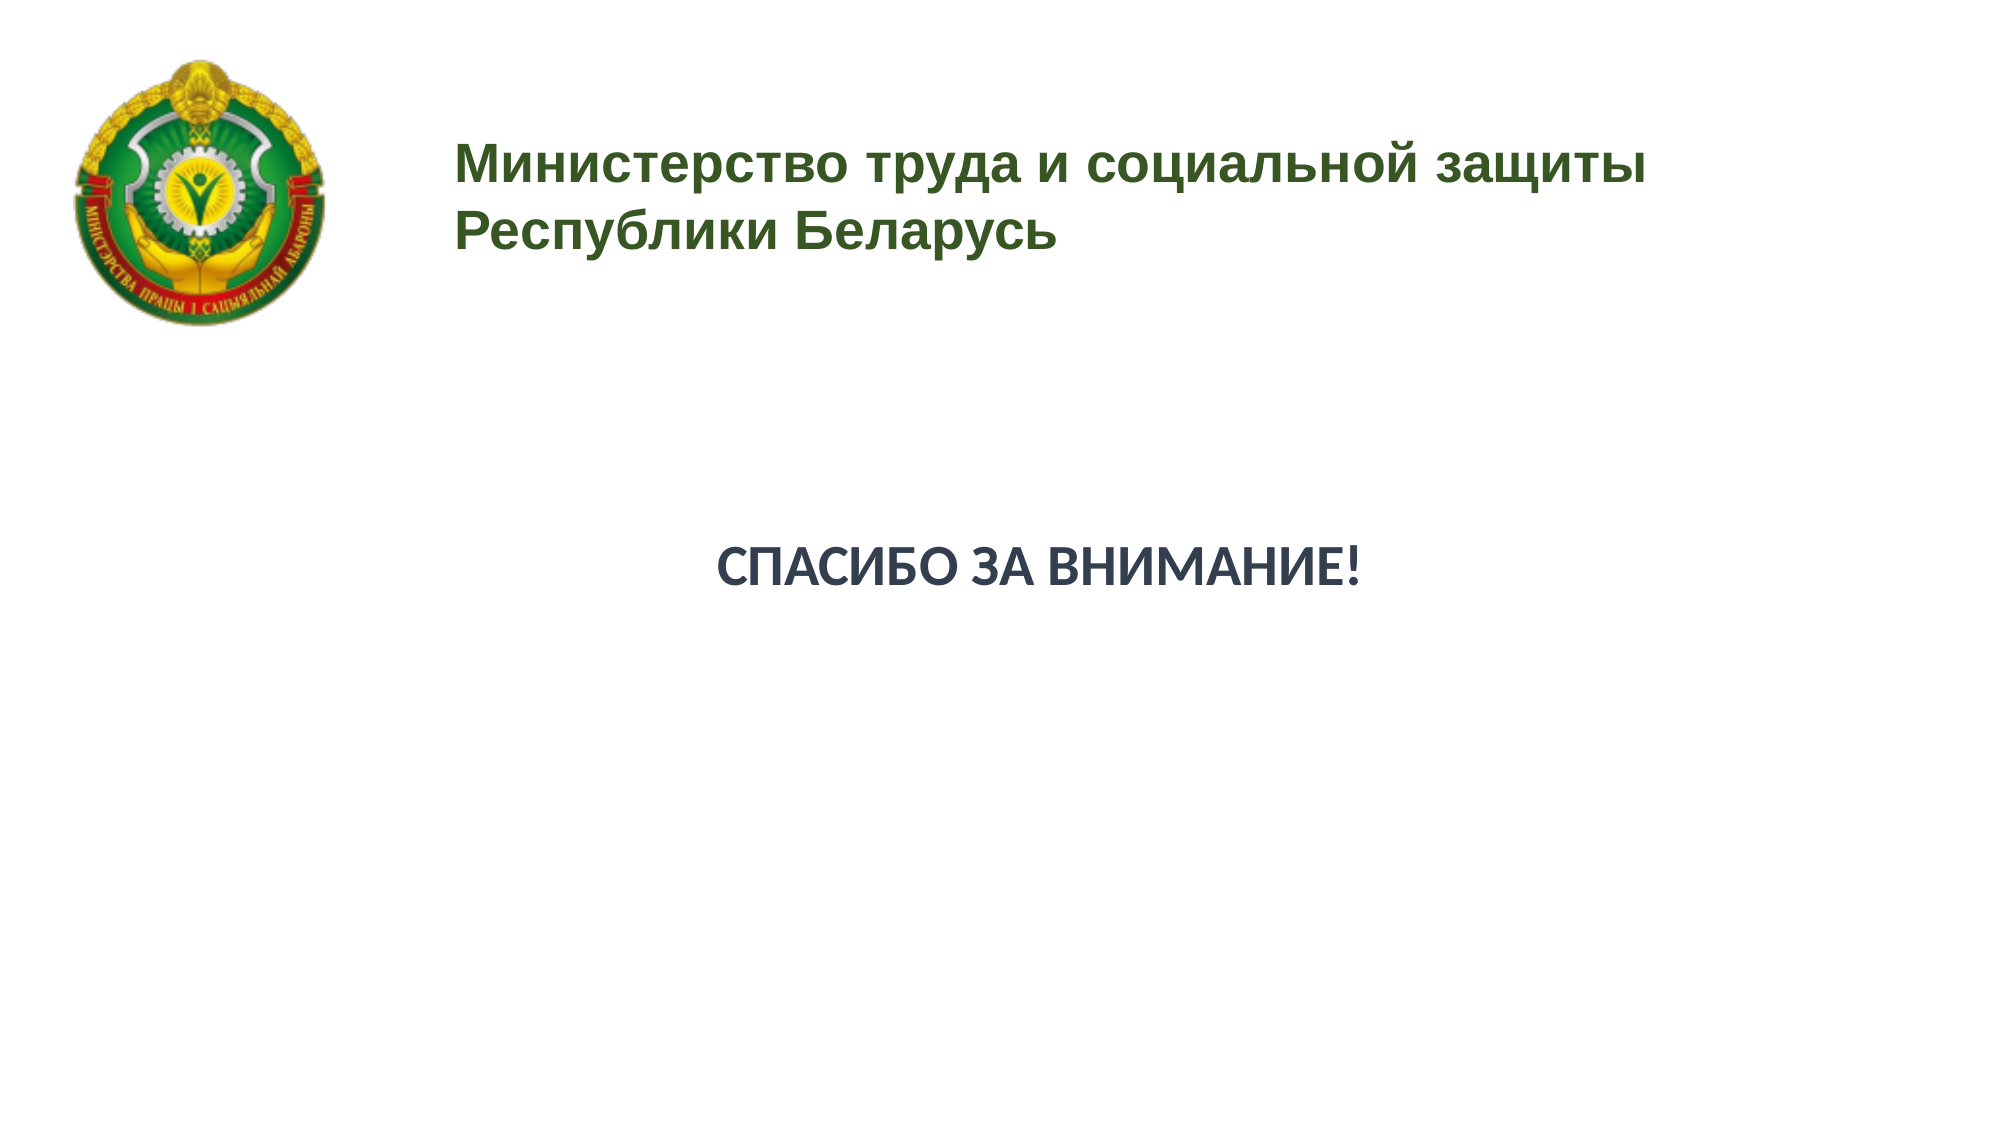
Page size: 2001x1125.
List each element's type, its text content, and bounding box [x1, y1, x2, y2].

text_box Министерство труда и социальной защиты Республики Беларусь [439, 120, 1665, 268]
picture [70, 55, 329, 336]
text_box Спасибо за внимание! [261, 373, 1819, 752]
